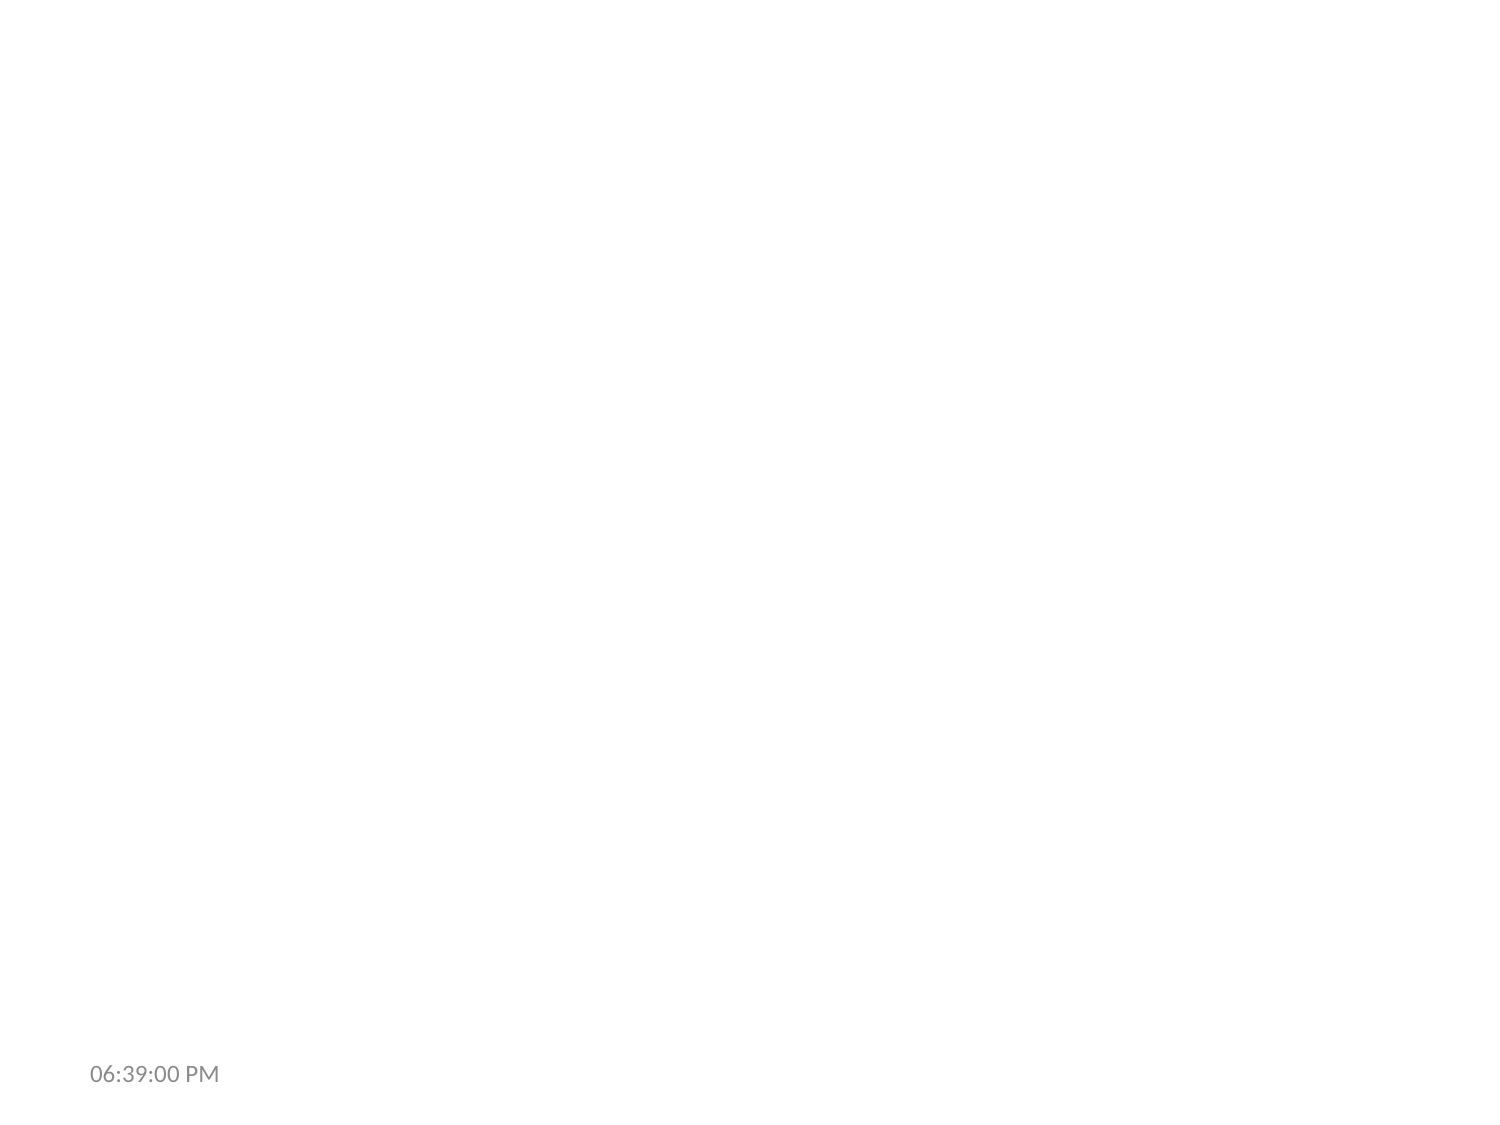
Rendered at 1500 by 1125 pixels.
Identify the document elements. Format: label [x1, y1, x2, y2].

slide_number [75, 1042, 425, 1103]
